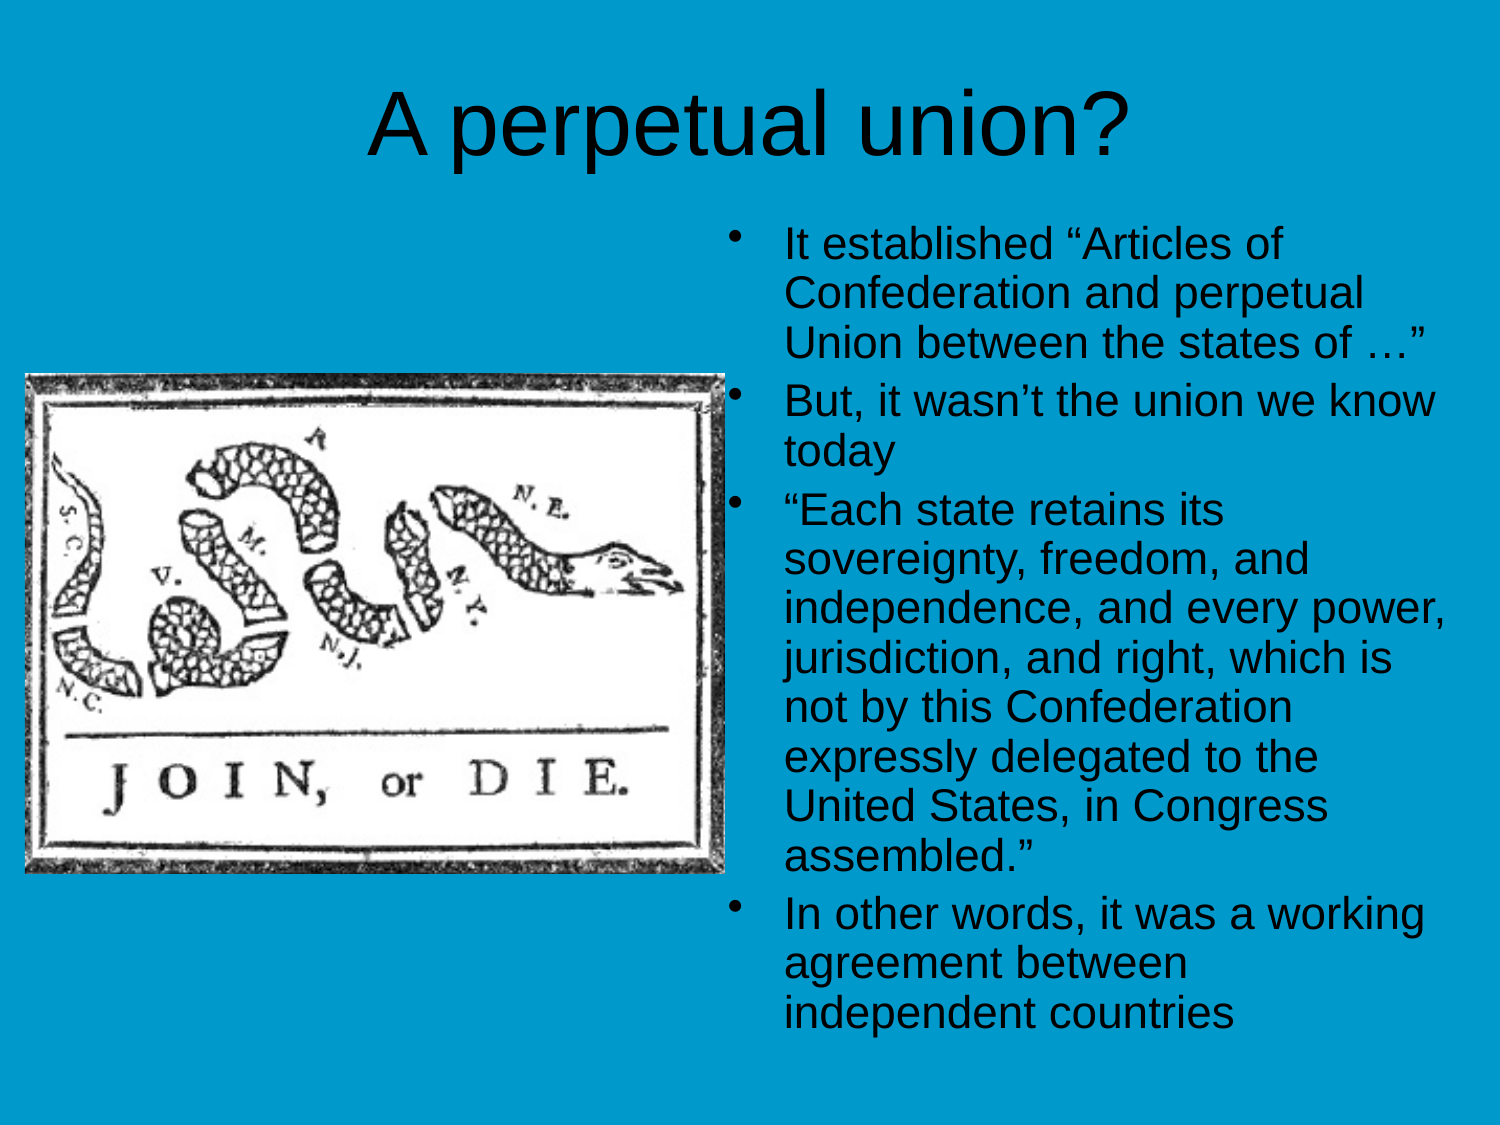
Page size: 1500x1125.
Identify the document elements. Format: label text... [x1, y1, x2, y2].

picture [823, 1018, 829, 1027]
picture [1101, 1018, 1107, 1027]
picture [887, 1018, 892, 1027]
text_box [24, 372, 726, 874]
picture [1028, 1018, 1034, 1027]
title A perpetual union? [75, 24, 1425, 213]
picture [1153, 1018, 1159, 1027]
list It established “Articles of Confederation and perpetual Union between the states of …” But, it wasn’t the union we know today “Each state retains its sovereignty, freedom, and independence, and every power, jurisdiction, and right, which is not by this Confederation expressly delegated to the United States, in Congress assembled.” In other words, it was a working agreement between independent countries [712, 212, 1463, 1018]
